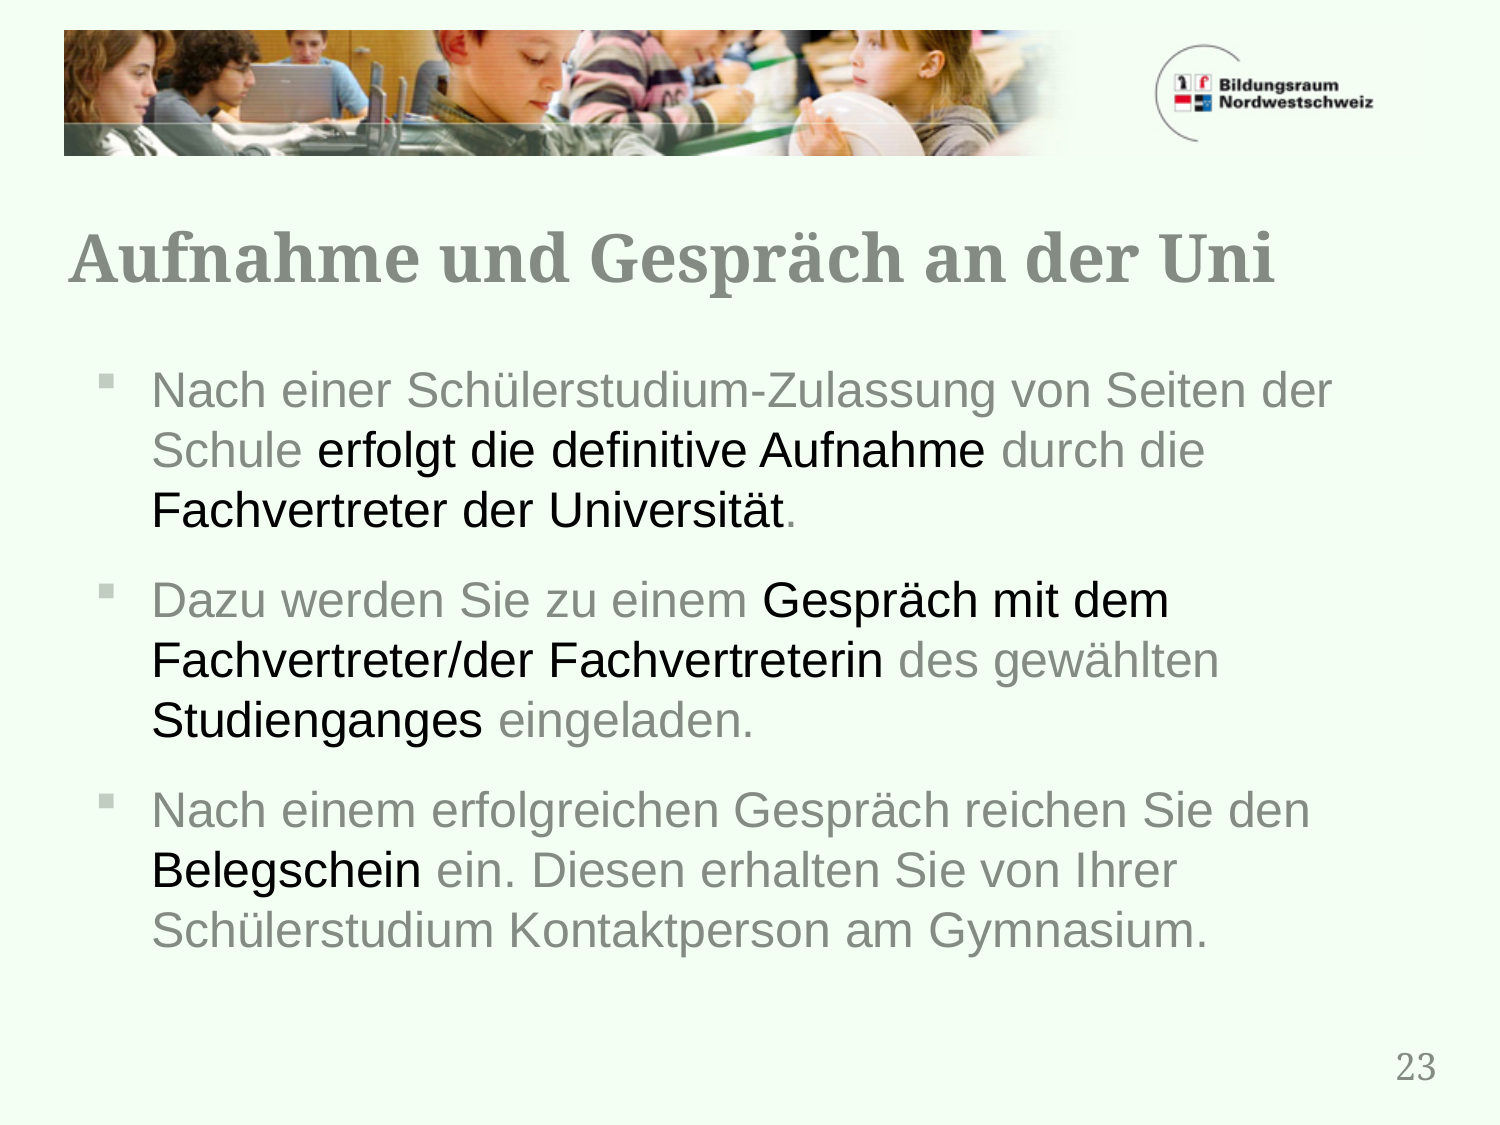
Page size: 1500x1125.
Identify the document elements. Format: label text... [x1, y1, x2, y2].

title Aufnahme und Gespräch an der Uni [53, 196, 1426, 315]
slide_number 23 [1139, 1034, 1453, 1094]
list Nach einer Schülerstudium-Zulassung von Seiten der Schule erfolgt die definitive Aufnahme durch die Fachvertreter der Universität. Dazu werden Sie zu einem Gespräch mit dem Fachvertreter/der Fachvertreterin des gewählten Studienganges eingeladen. Nach einem erfolgreichen Gespräch reichen Sie den Belegschein ein. Diesen erhalten Sie von Ihrer Schülerstudium Kontaktperson am Gymnasium. [64, 350, 1447, 1094]
picture [64, 30, 1425, 156]
